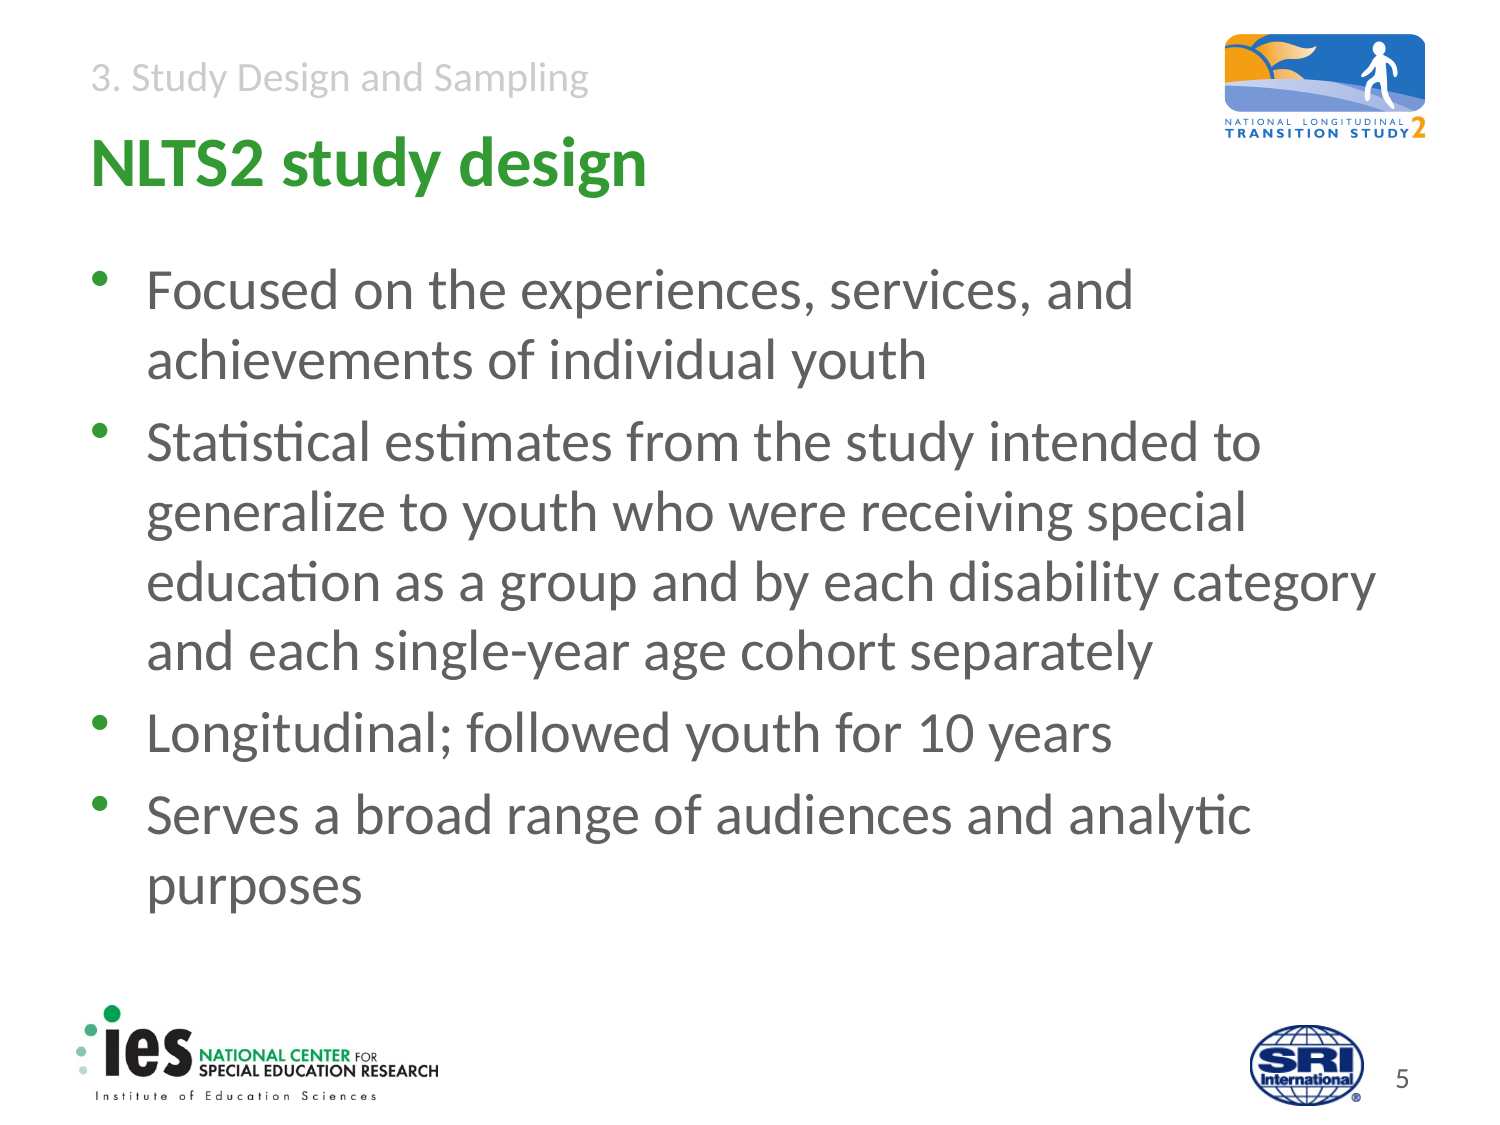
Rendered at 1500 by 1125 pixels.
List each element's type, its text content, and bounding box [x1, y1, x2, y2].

title NLTS2 study design [74, 90, 1426, 226]
list Focused on the experiences, services, and achievements of individual youth Statistical estimates from the study intended to generalize to youth who were receiving special education as a group and by each disability category and each single-year age cohort separately Longitudinal; followed youth for 10 years Serves a broad range of audiences and analytic purposes [74, 243, 1426, 987]
slide_number 4 [1321, 1051, 1426, 1125]
picture [1250, 1025, 1364, 1106]
picture [76, 1005, 438, 1100]
